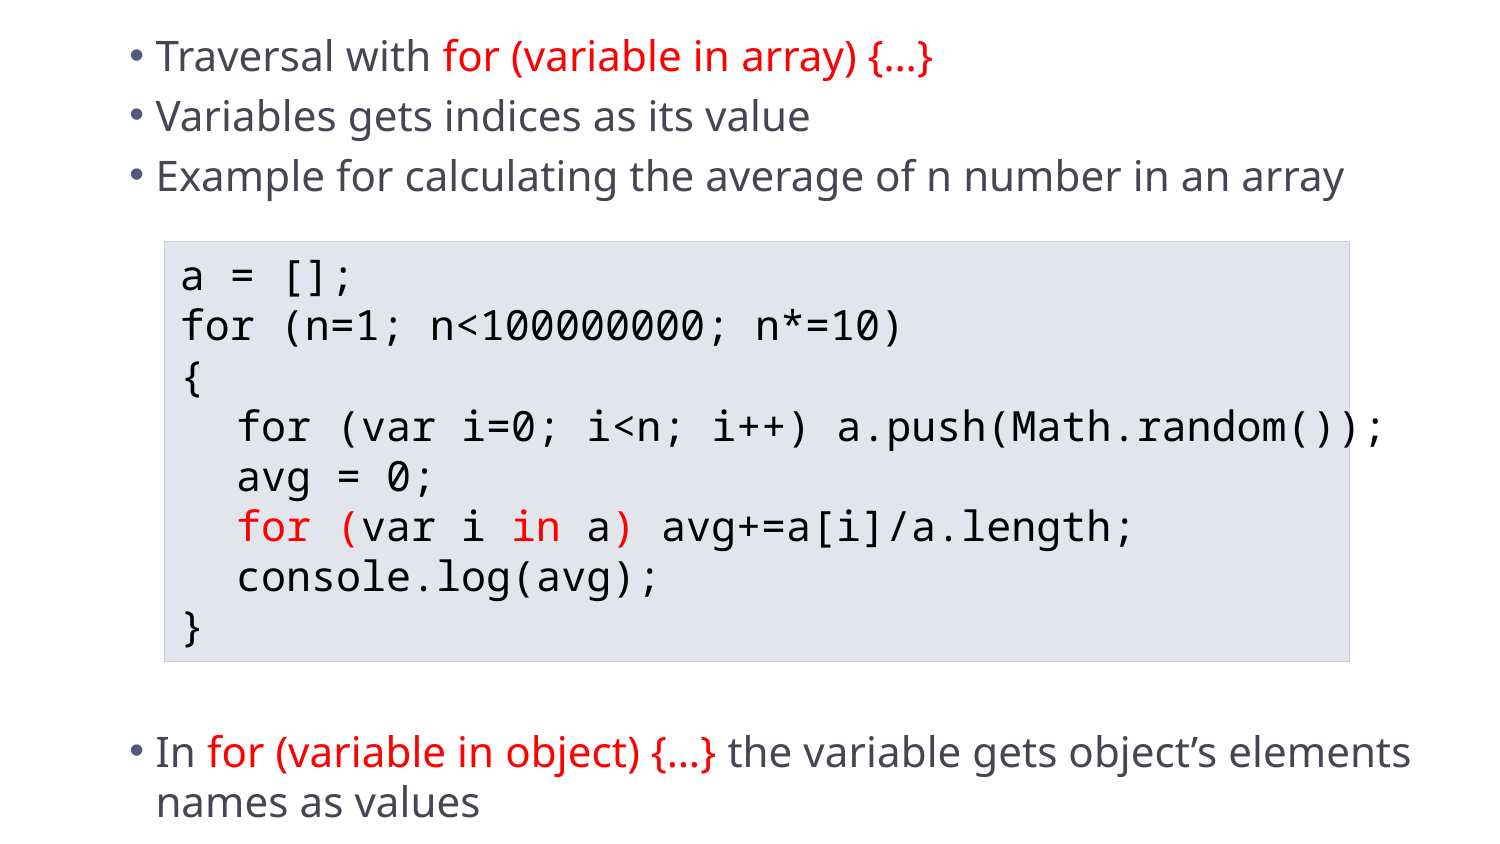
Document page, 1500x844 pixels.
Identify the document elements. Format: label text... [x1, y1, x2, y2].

list Traversal with for (variable in array) {…} Variables gets indices as its value Example for calculating the average of n number in an array In for (variable in object) {…} the variable gets object’s elements names as values [75, 21, 1475, 835]
text_box a = []; for (n=1; n<100000000; n*=10) { for (var i=0; i<n; i++) a.push(Math.random()); avg = 0; for (var i in a) avg+=a[i]/a.length; console.log(avg); } [164, 241, 1350, 662]
